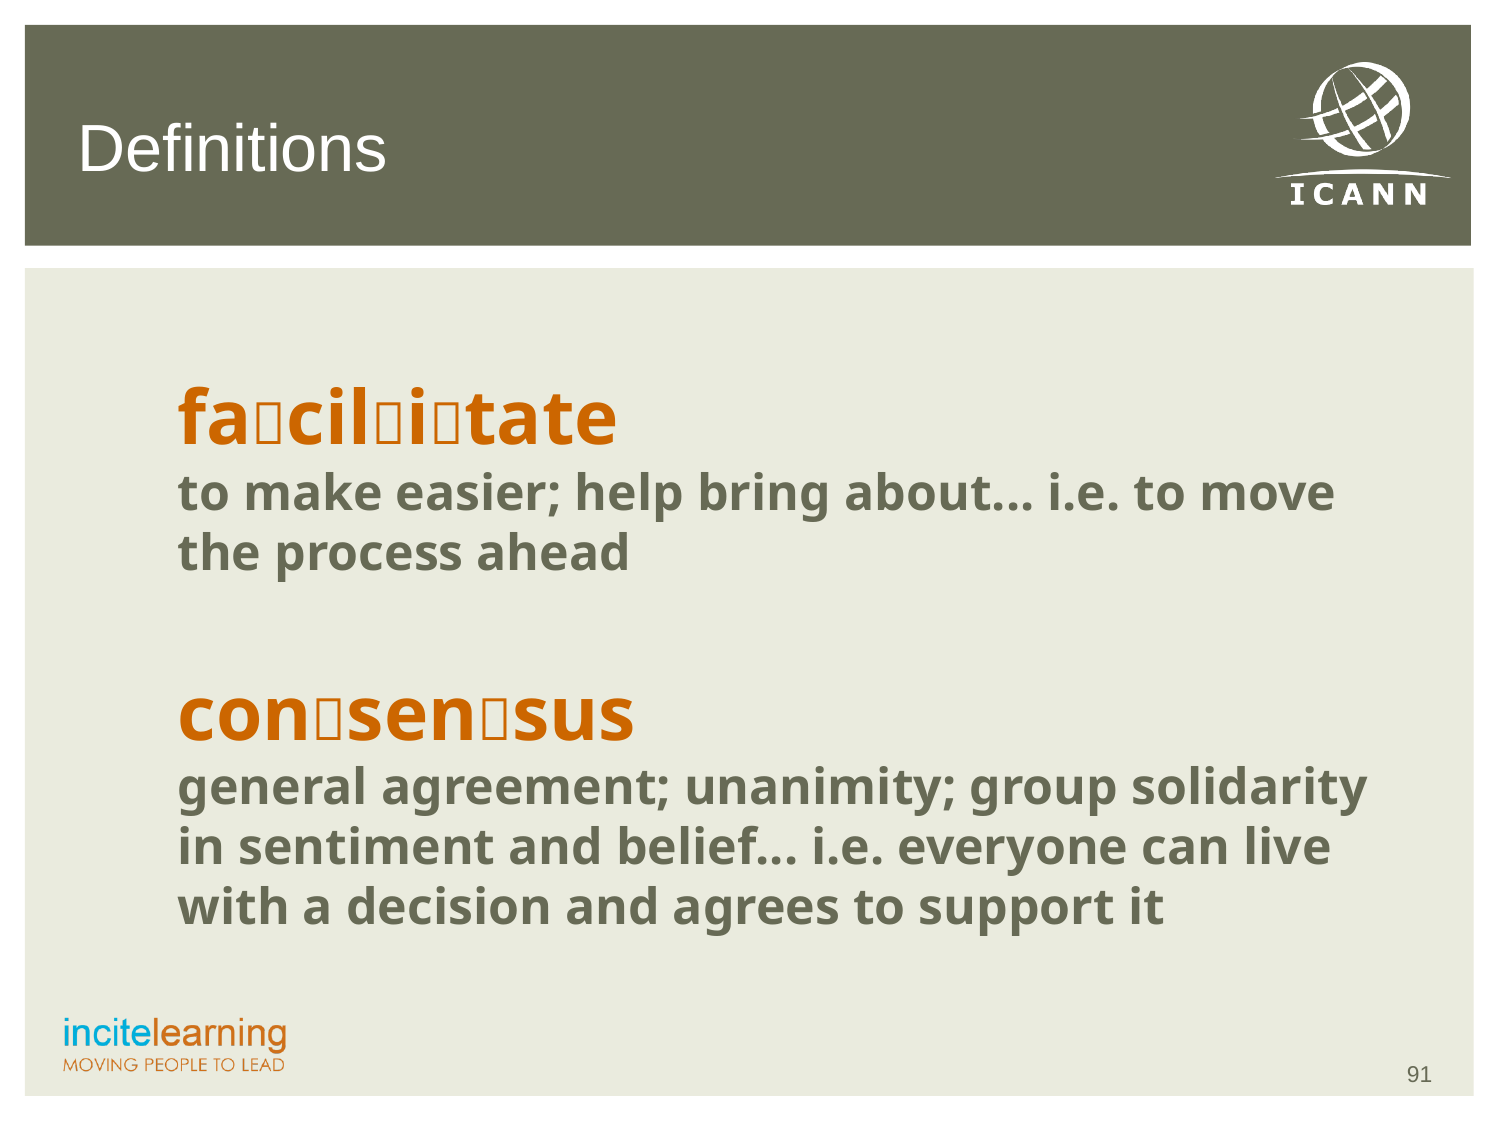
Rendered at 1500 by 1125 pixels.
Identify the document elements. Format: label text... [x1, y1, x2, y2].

picture [62, 1012, 288, 1076]
list facilitate to make easier; help bring about... i.e. to move the process ahead consensus general agreement; unanimity; group solidarity in sentiment and belief... i.e. everyone can live with a decision and agrees to support it [162, 362, 1388, 950]
slide_number 91 [1370, 1049, 1469, 1097]
title Definitions [62, 58, 1438, 232]
picture [1438, 62, 1453, 205]
